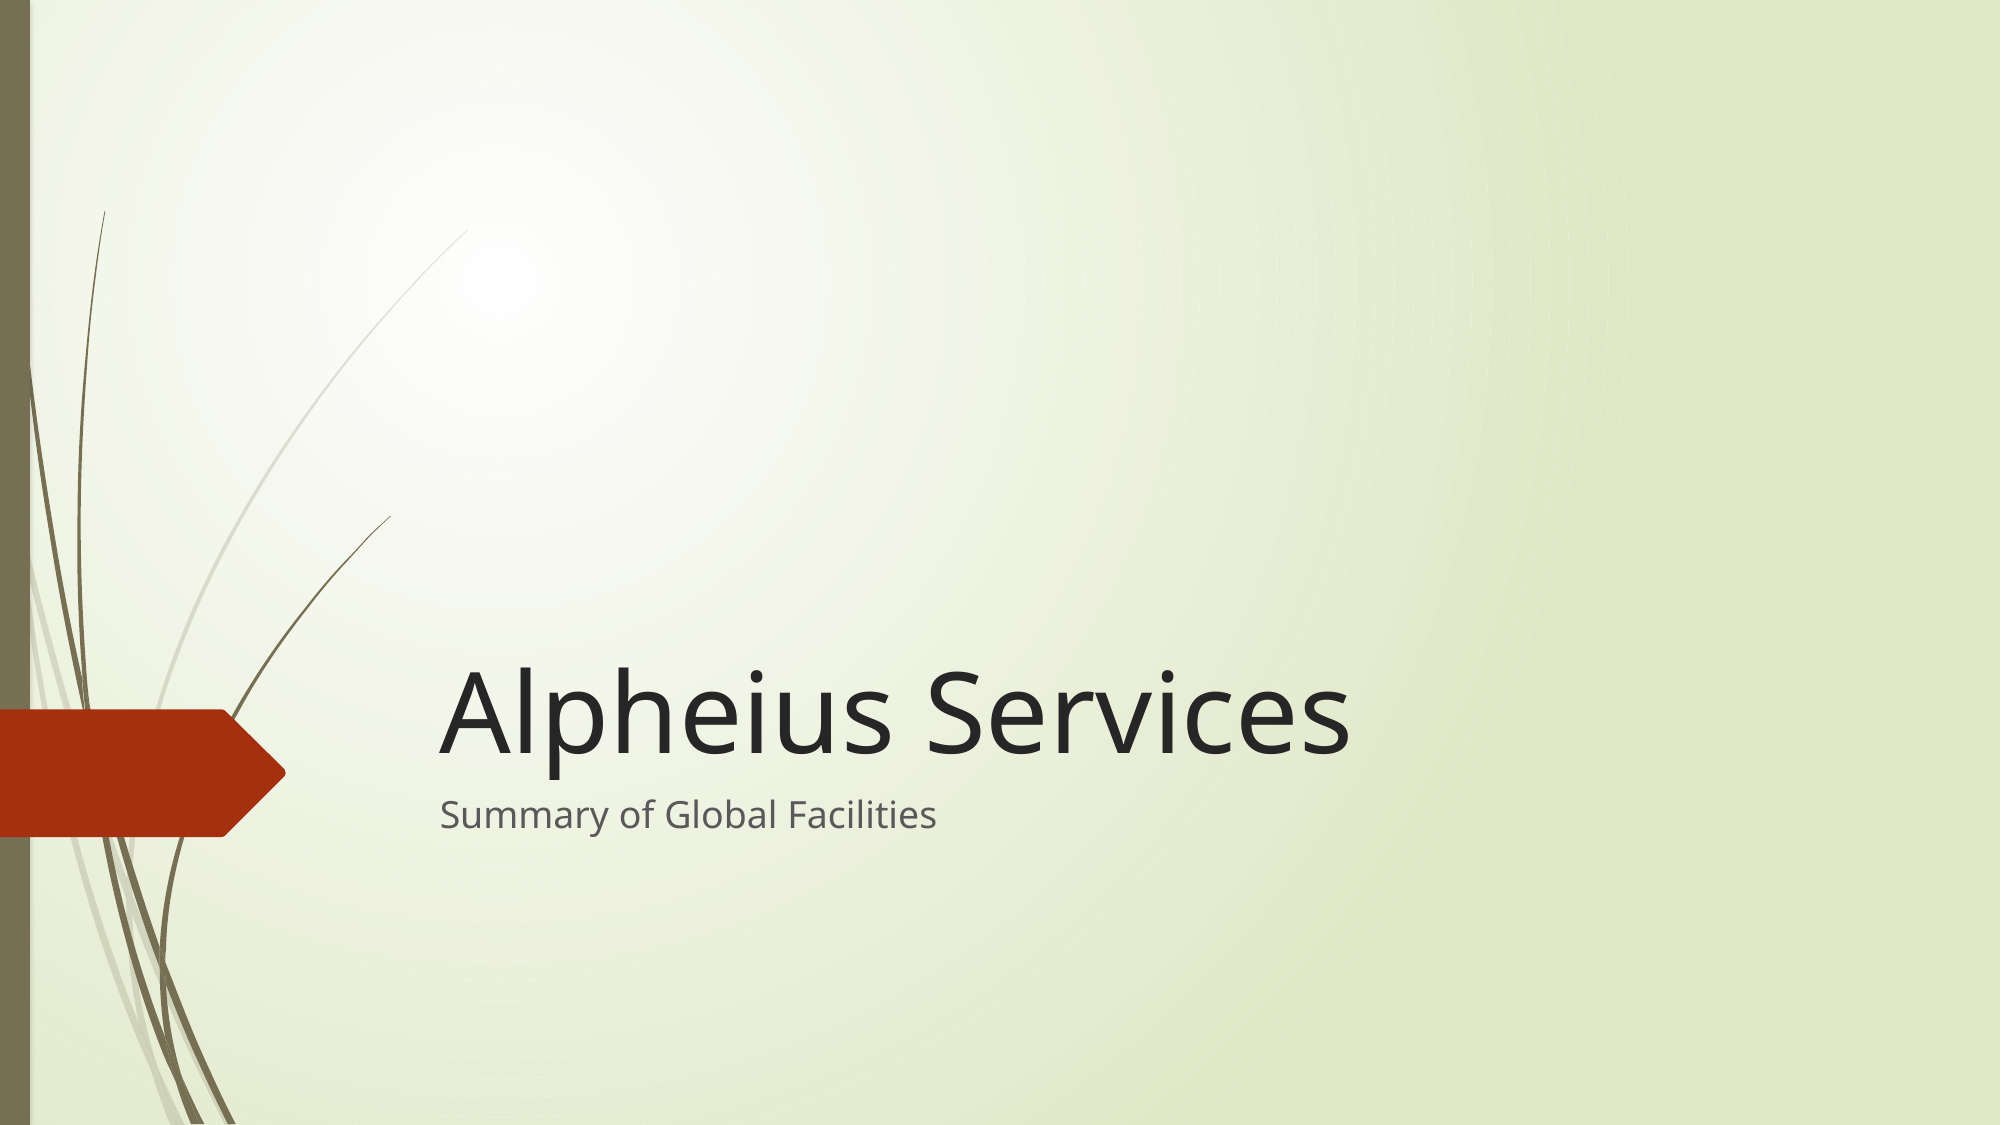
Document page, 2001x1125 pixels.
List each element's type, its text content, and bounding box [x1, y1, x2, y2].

title Alpheius Services [424, 412, 1888, 783]
subtitle Summary of Global Facilities [424, 783, 1888, 969]
